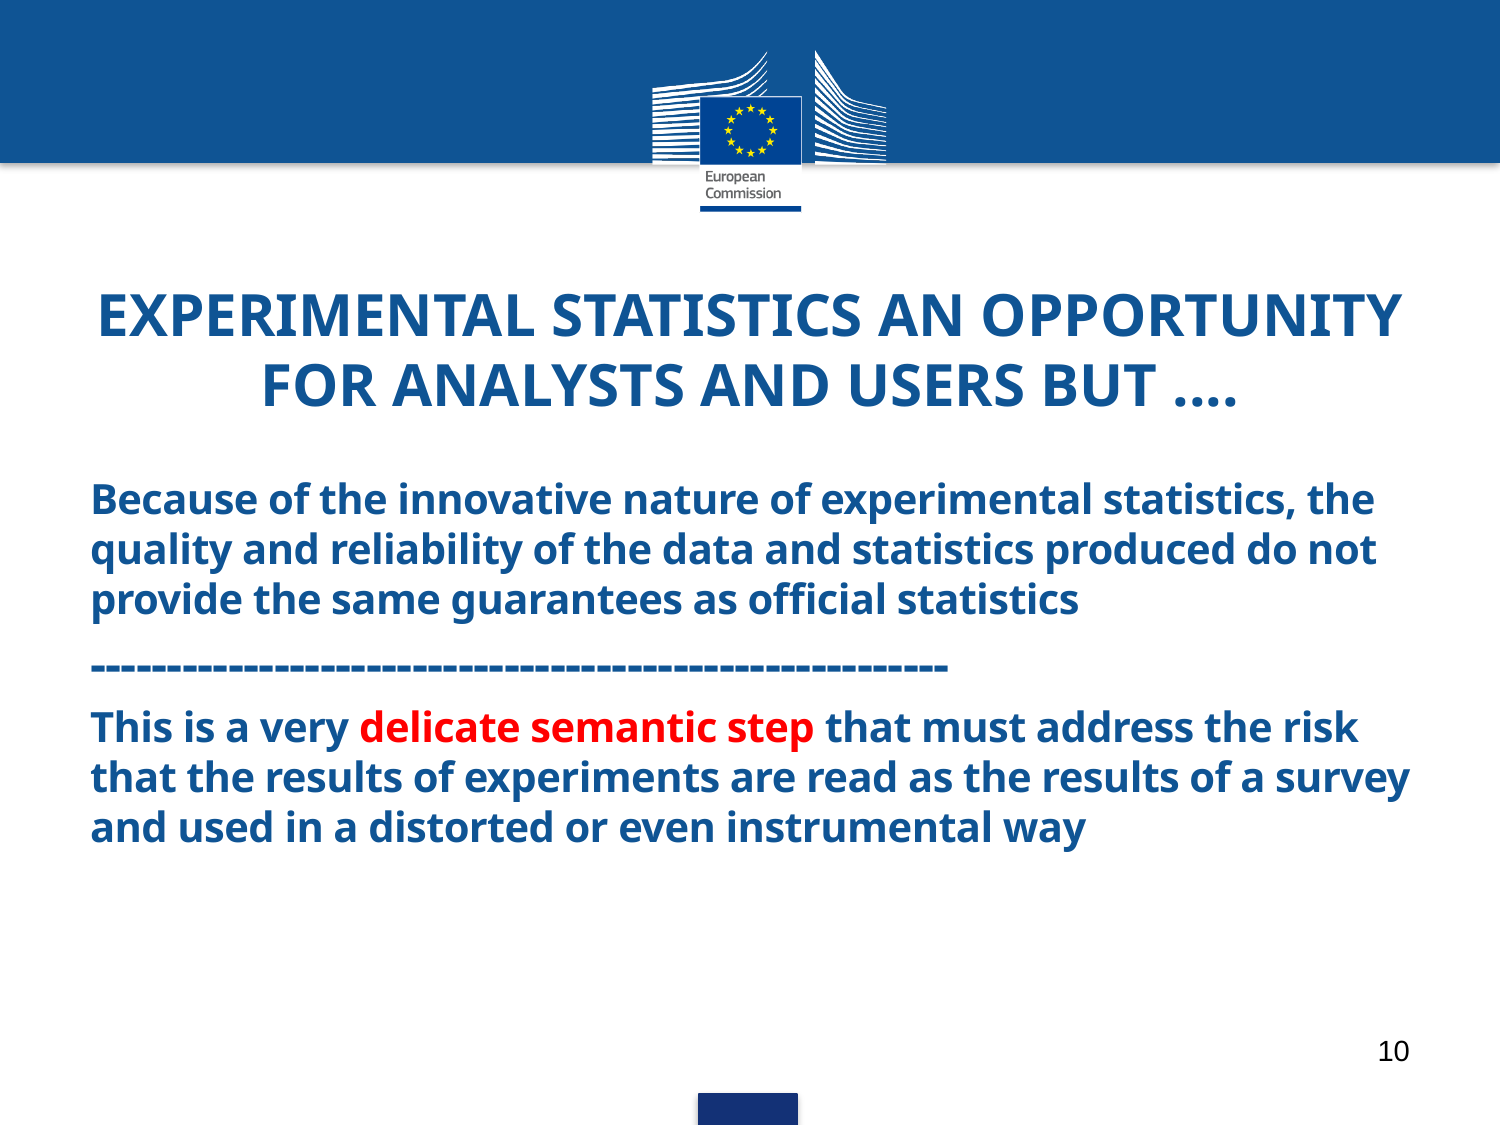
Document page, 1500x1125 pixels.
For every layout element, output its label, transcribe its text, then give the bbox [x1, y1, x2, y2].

title EXPERIMENTAL STATISTICS AN OPPORTUNITY FOR ANALYSTS AND USERS BUT .... [25, 231, 1475, 415]
list Because of the innovative nature of experimental statistics, the quality and reliability of the data and statistics produced do not provide the same guarantees as official statistics -------------------------------------------------------- This is a very delicate semantic step that must address the risk that the results of experiments are read as the results of a survey and used in a distorted or even instrumental way [75, 465, 1448, 1069]
slide_number 10 [1074, 1024, 1426, 1103]
